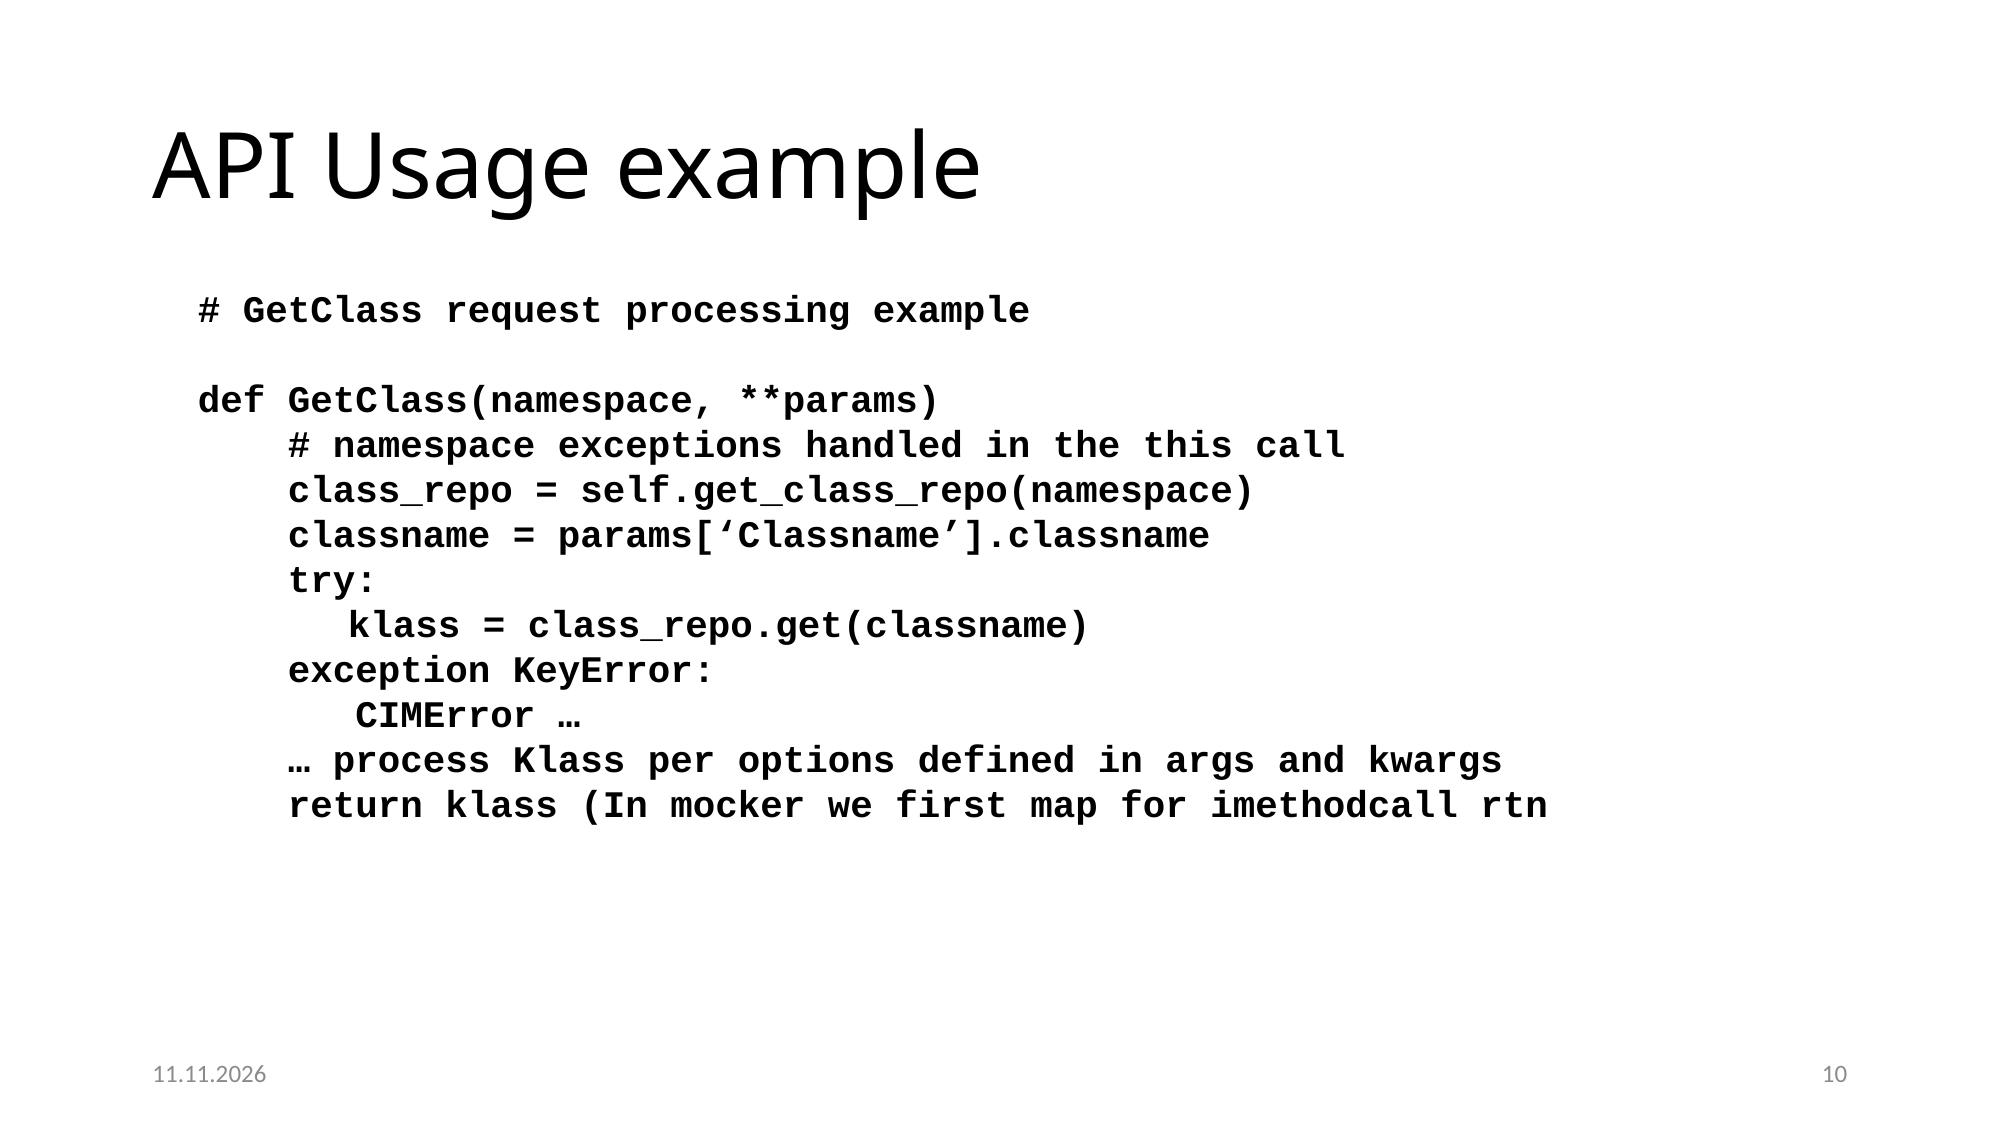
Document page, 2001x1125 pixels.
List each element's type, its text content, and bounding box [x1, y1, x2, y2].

slide_number 10 [1412, 1042, 1863, 1103]
text_box # GetClass request processing example def GetClass(namespace, **params) # namespace exceptions handled in the this call class_repo = self.get_class_repo(namespace) classname = params[‘Classname’].classname try: klass = class_repo.get(classname) exception KeyError: CIMError … … process Klass per options defined in args and kwargs return klass (In mocker we first map for imethodcall rtn [183, 277, 1563, 922]
title API Usage example [137, 59, 1863, 278]
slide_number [137, 1042, 588, 1103]
